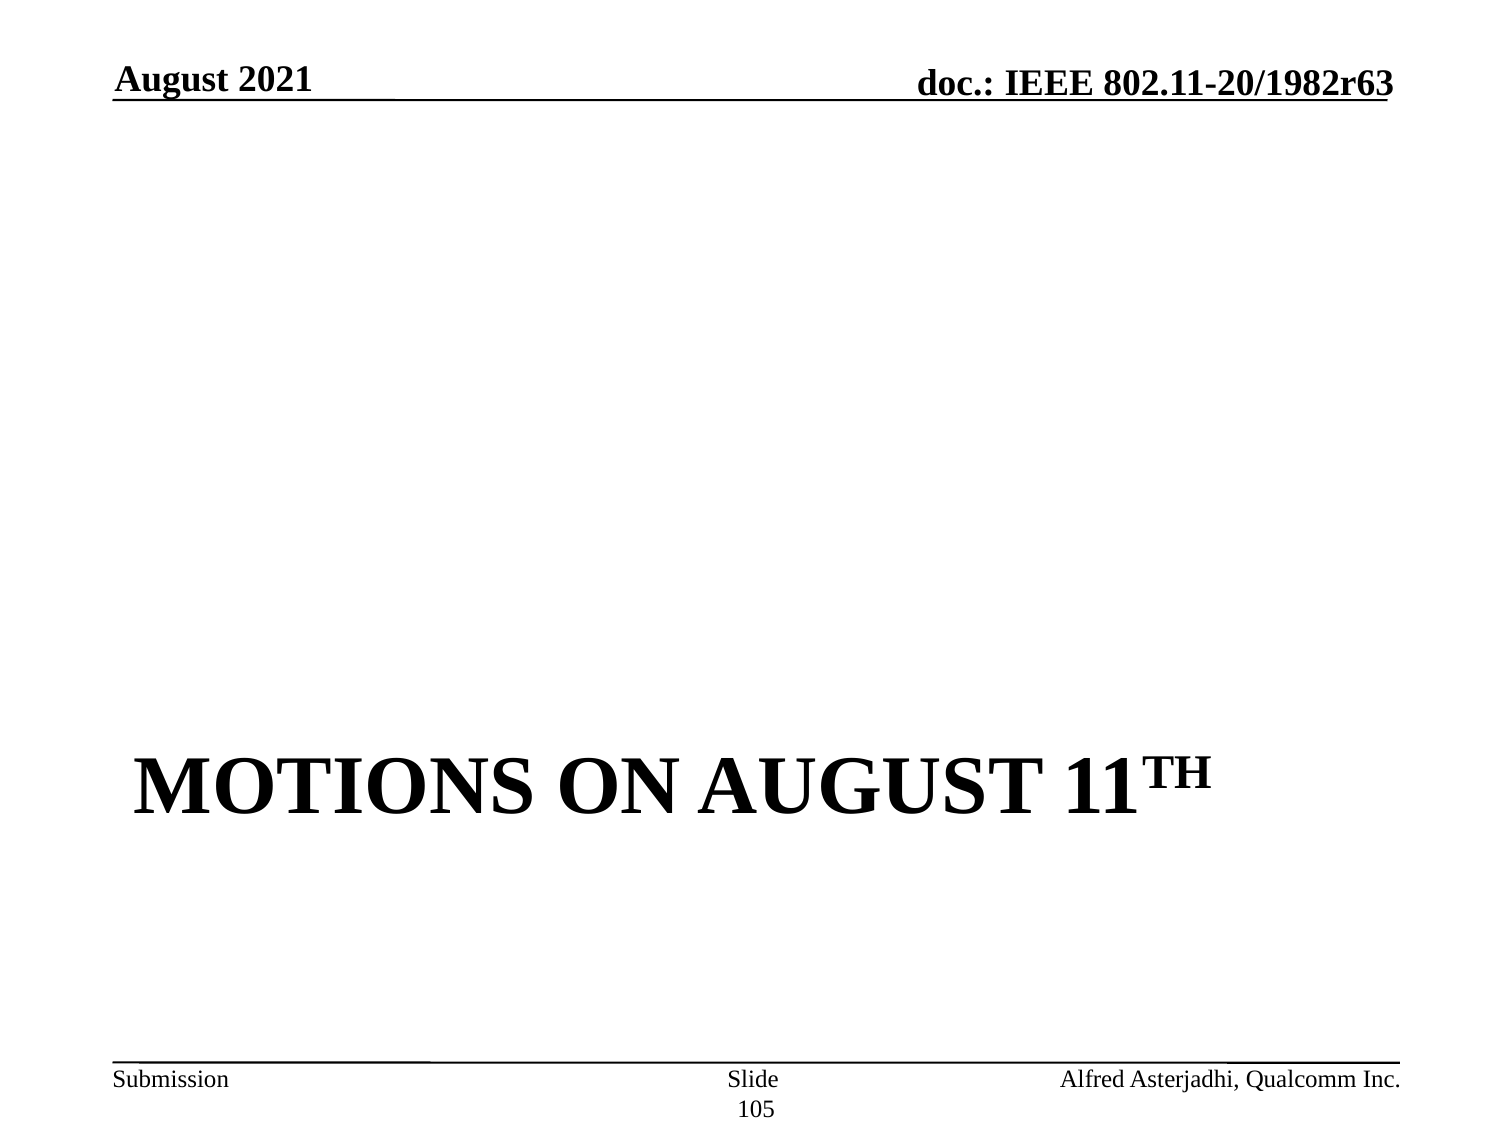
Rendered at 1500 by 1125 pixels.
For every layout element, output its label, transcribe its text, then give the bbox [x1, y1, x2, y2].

footer Alfred Asterjadhi, Qualcomm Inc. [878, 1061, 1402, 1093]
title Motions on August 11th [118, 722, 1394, 947]
slide_number Slide 105 [712, 1061, 800, 1123]
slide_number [114, 54, 423, 100]
